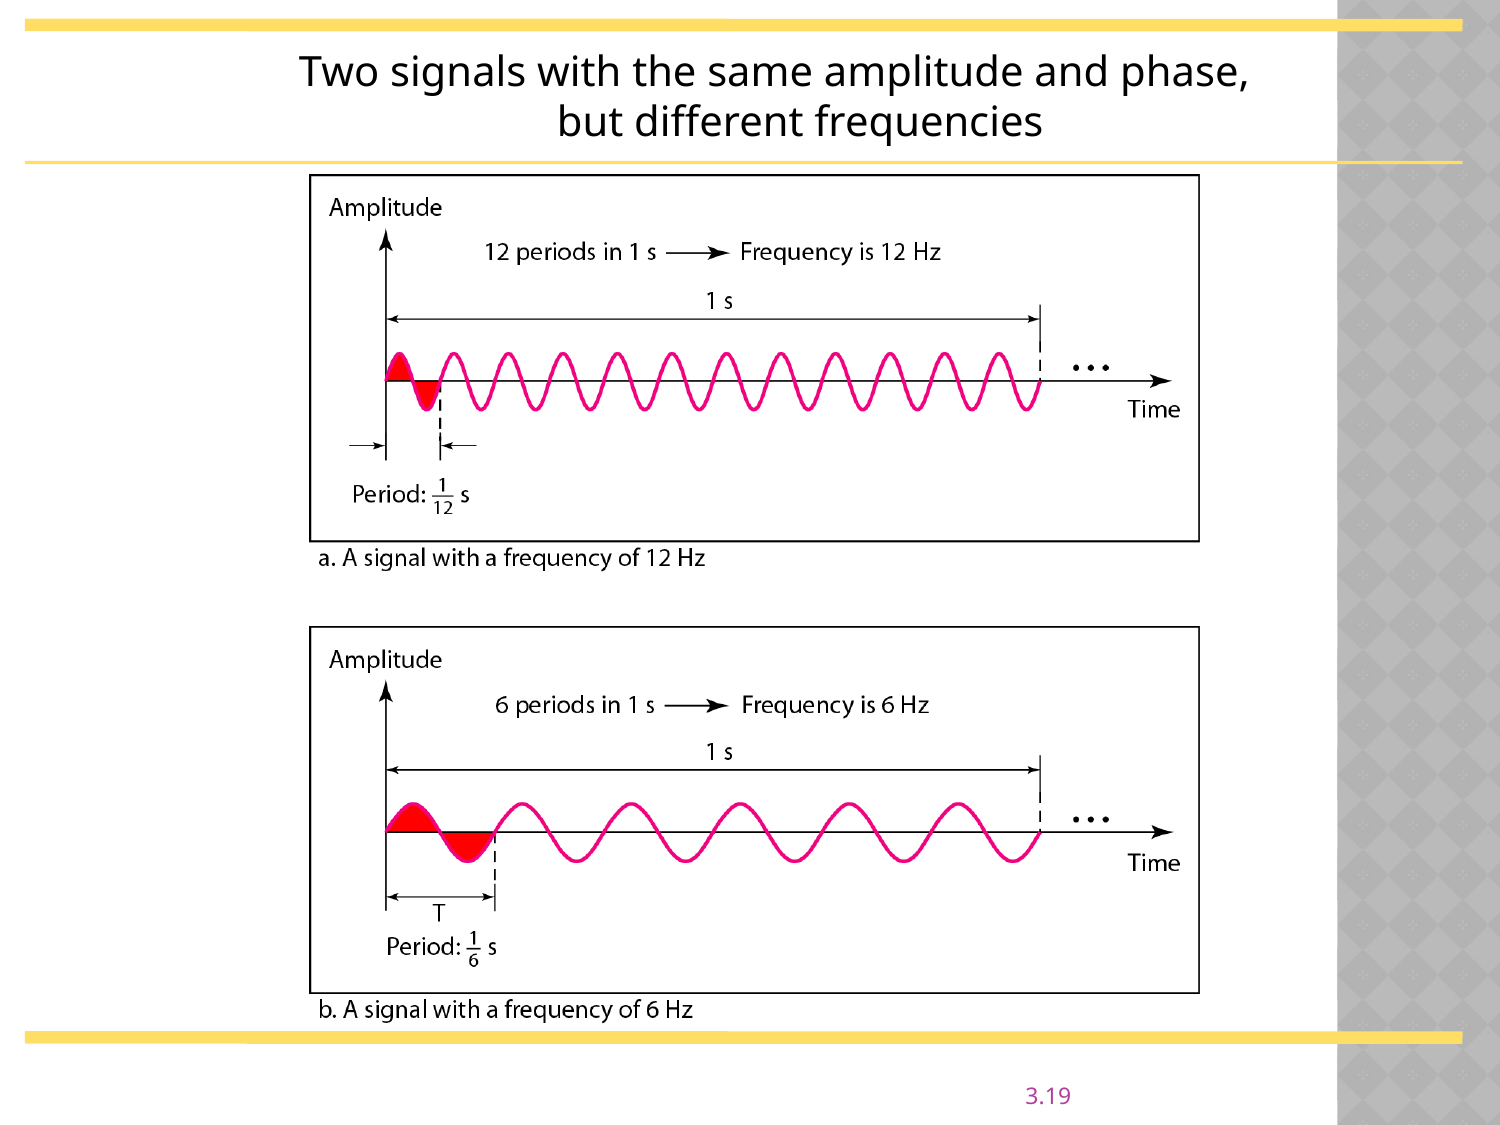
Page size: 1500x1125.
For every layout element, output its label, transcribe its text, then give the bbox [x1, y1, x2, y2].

text_box Two signals with the same amplitude and phase, but different frequencies [283, 37, 1265, 153]
picture [308, 174, 1201, 1024]
slide_number 3.19 [1025, 1075, 1122, 1113]
